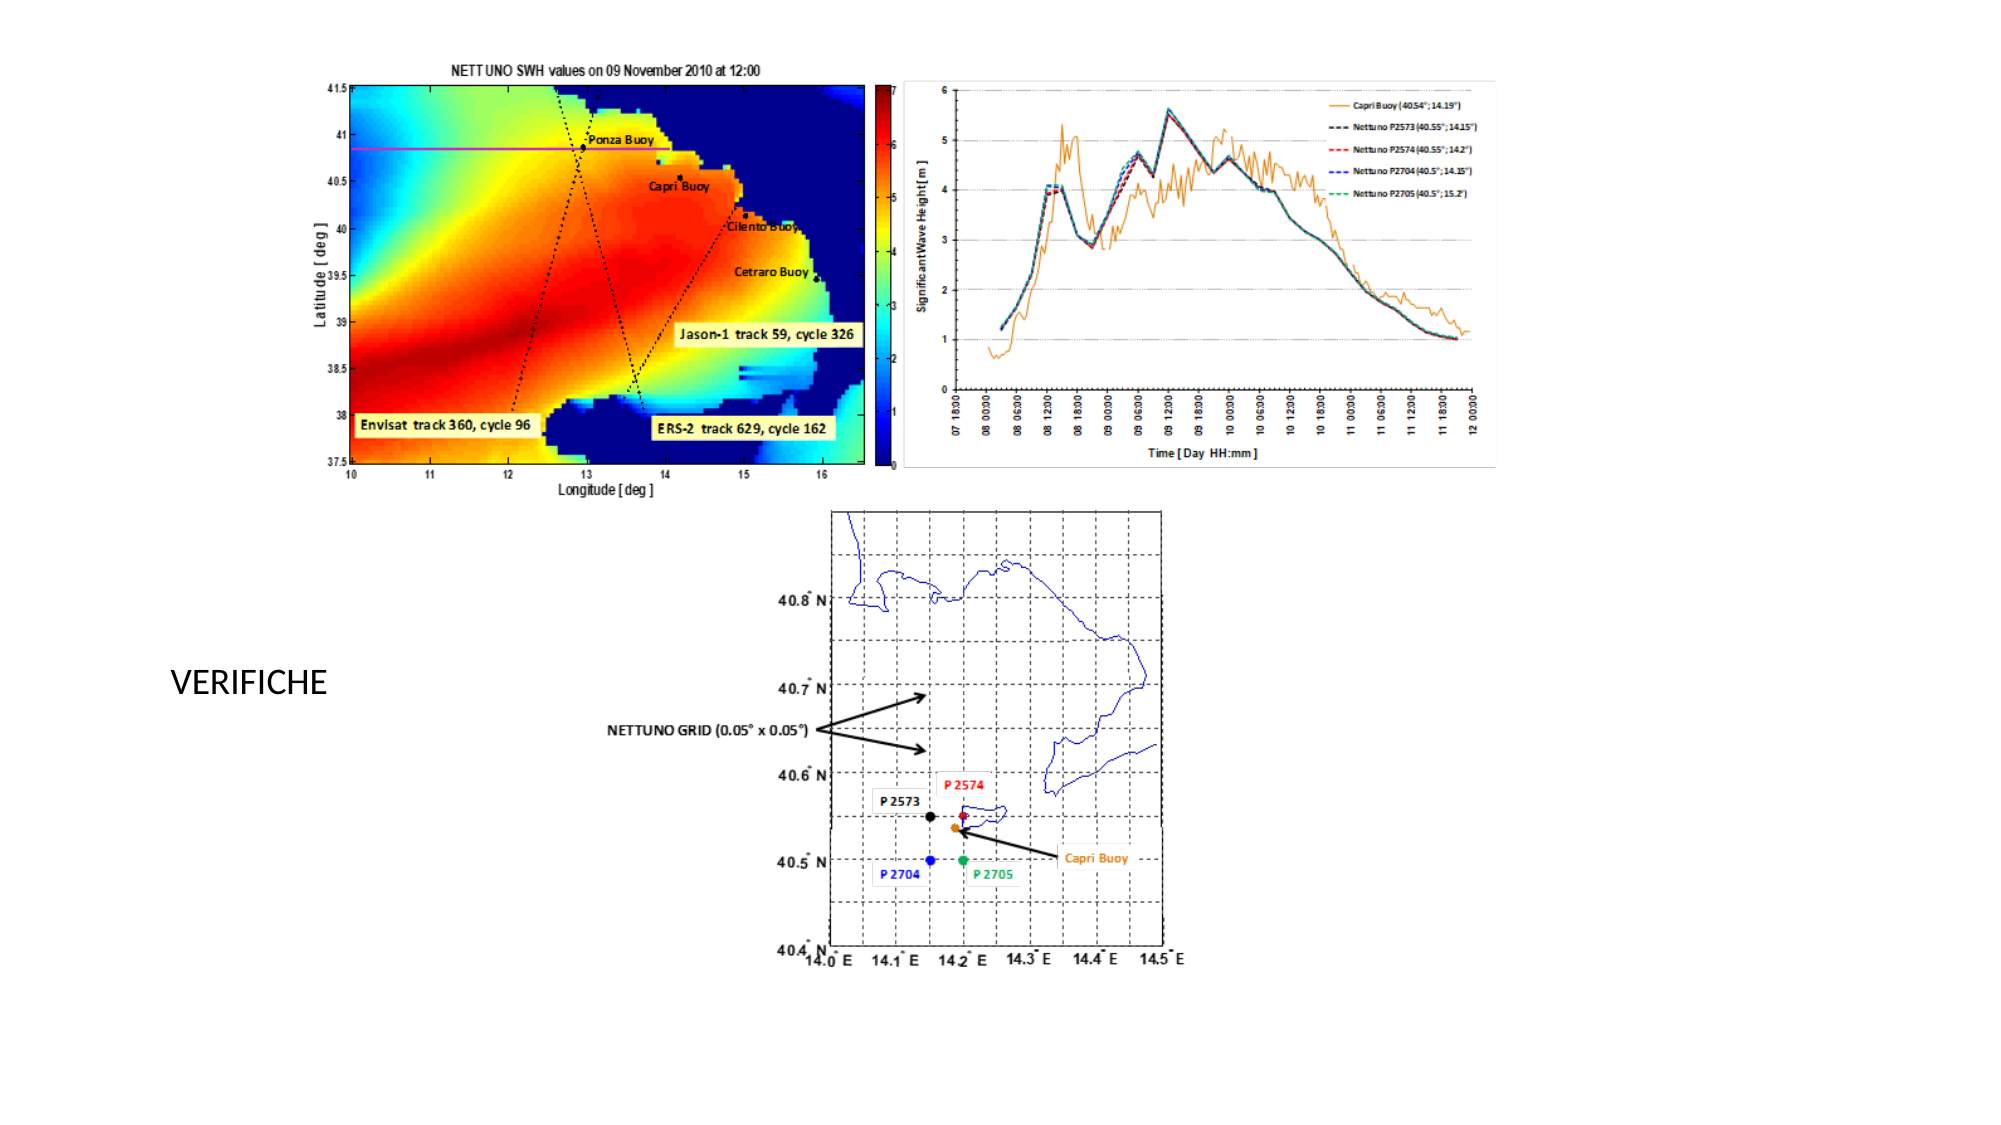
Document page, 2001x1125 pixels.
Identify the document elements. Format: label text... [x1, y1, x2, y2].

text_box VERIFICHE [155, 649, 309, 710]
picture [309, 56, 1498, 972]
